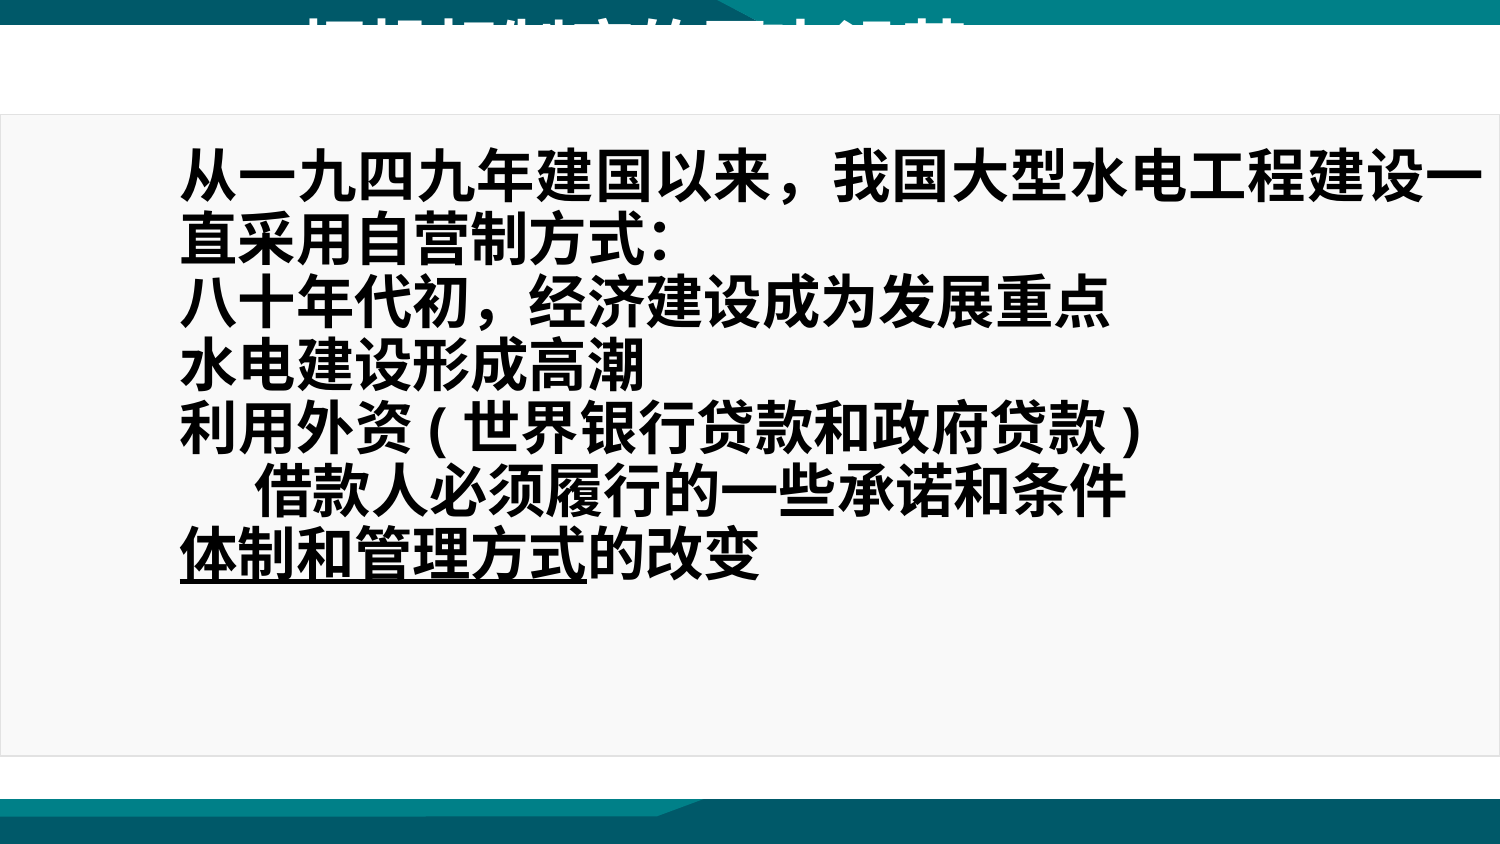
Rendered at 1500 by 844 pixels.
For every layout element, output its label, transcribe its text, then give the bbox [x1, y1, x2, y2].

list 从一九四九年建国以来，我国大型水电工程建设一直采用自营制方式： 八十年代初，经济建设成为发展重点 水电建设形成高潮 利用外资(世界银行贷款和政府贷款) 借款人必须履行的一些承诺和条件 体制和管理方式的改变 [164, 139, 1500, 786]
title 1．招投标制度的历史沿革 [164, 10, 1500, 109]
